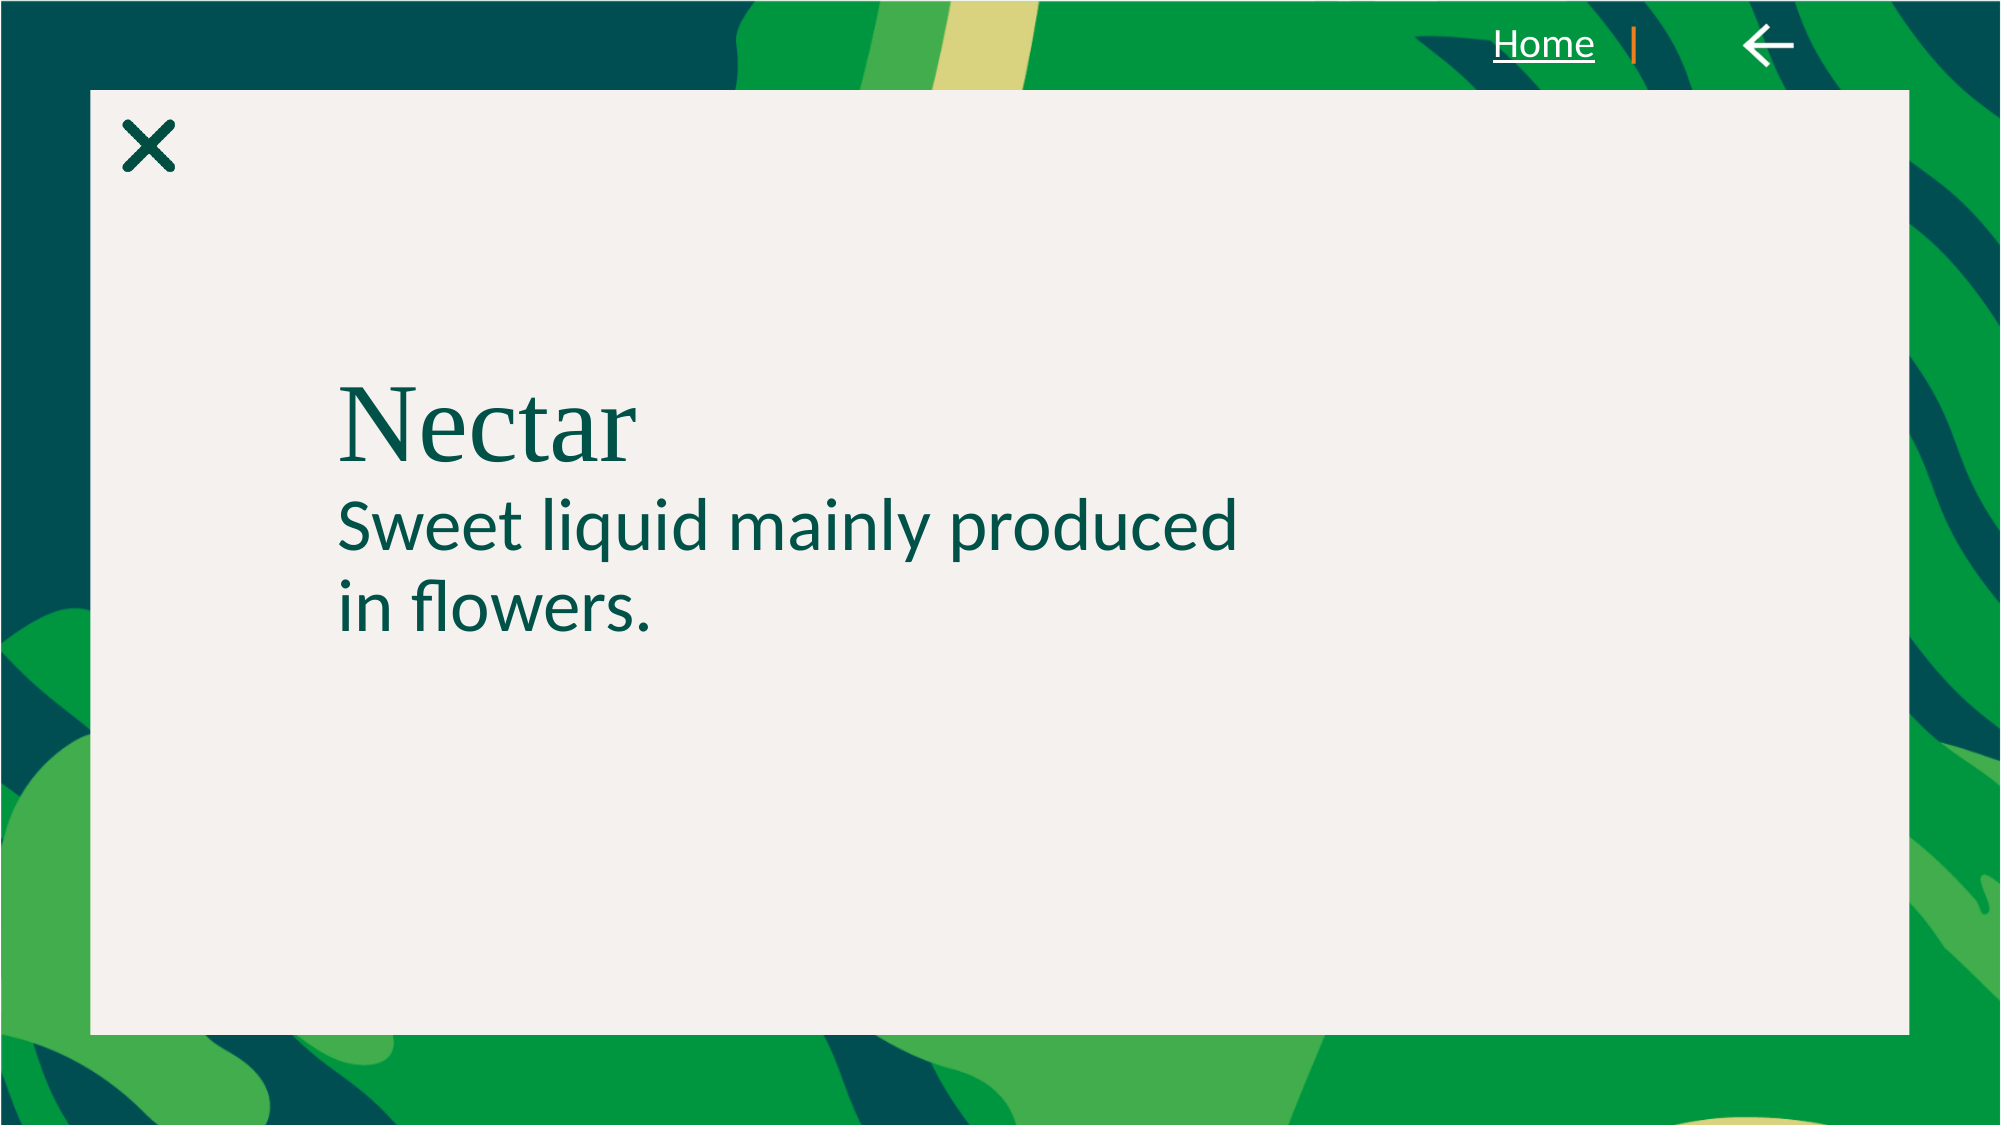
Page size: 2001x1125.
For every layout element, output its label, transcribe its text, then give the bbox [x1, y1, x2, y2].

text_box Home | [1563, 25, 1682, 74]
text_box [89, 89, 437, 1036]
title Nectar Sweet liquid mainly produced in flowers. [322, 315, 437, 806]
text_box [1563, 89, 1911, 1036]
picture [3, 0, 2001, 1125]
